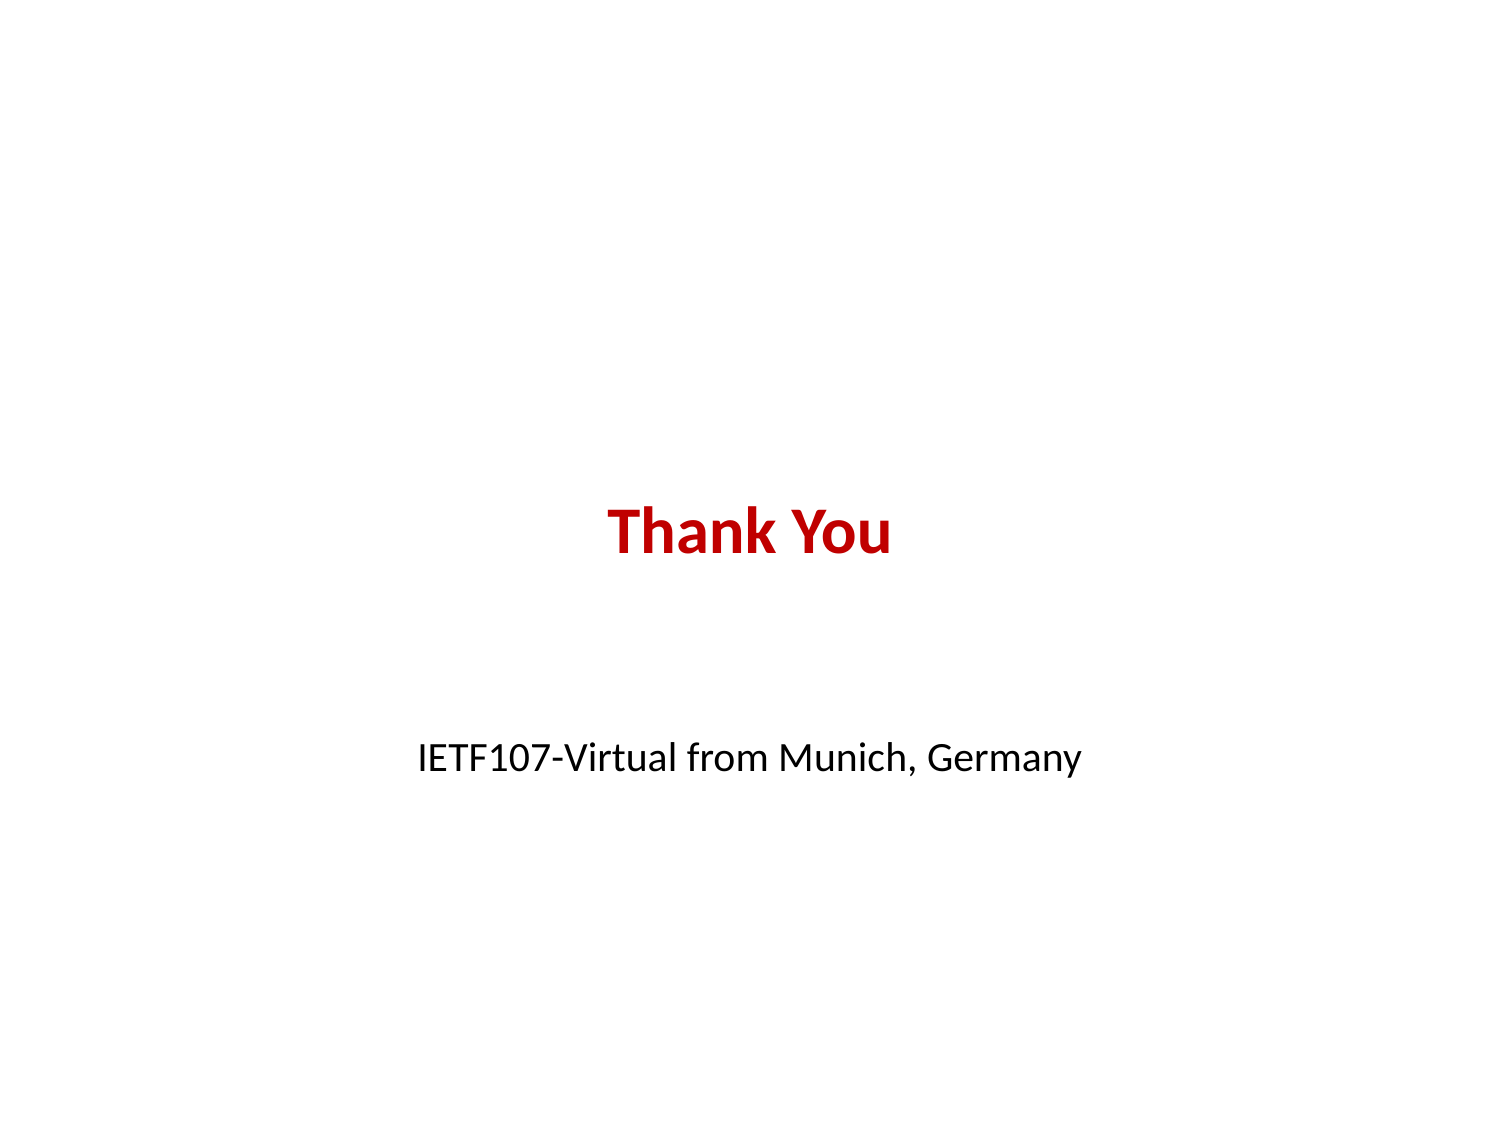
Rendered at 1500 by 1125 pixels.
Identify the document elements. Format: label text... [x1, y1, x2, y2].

title Thank You [112, 184, 1388, 576]
subtitle IETF107-Virtual from Munich, Germany [187, 590, 1313, 863]
